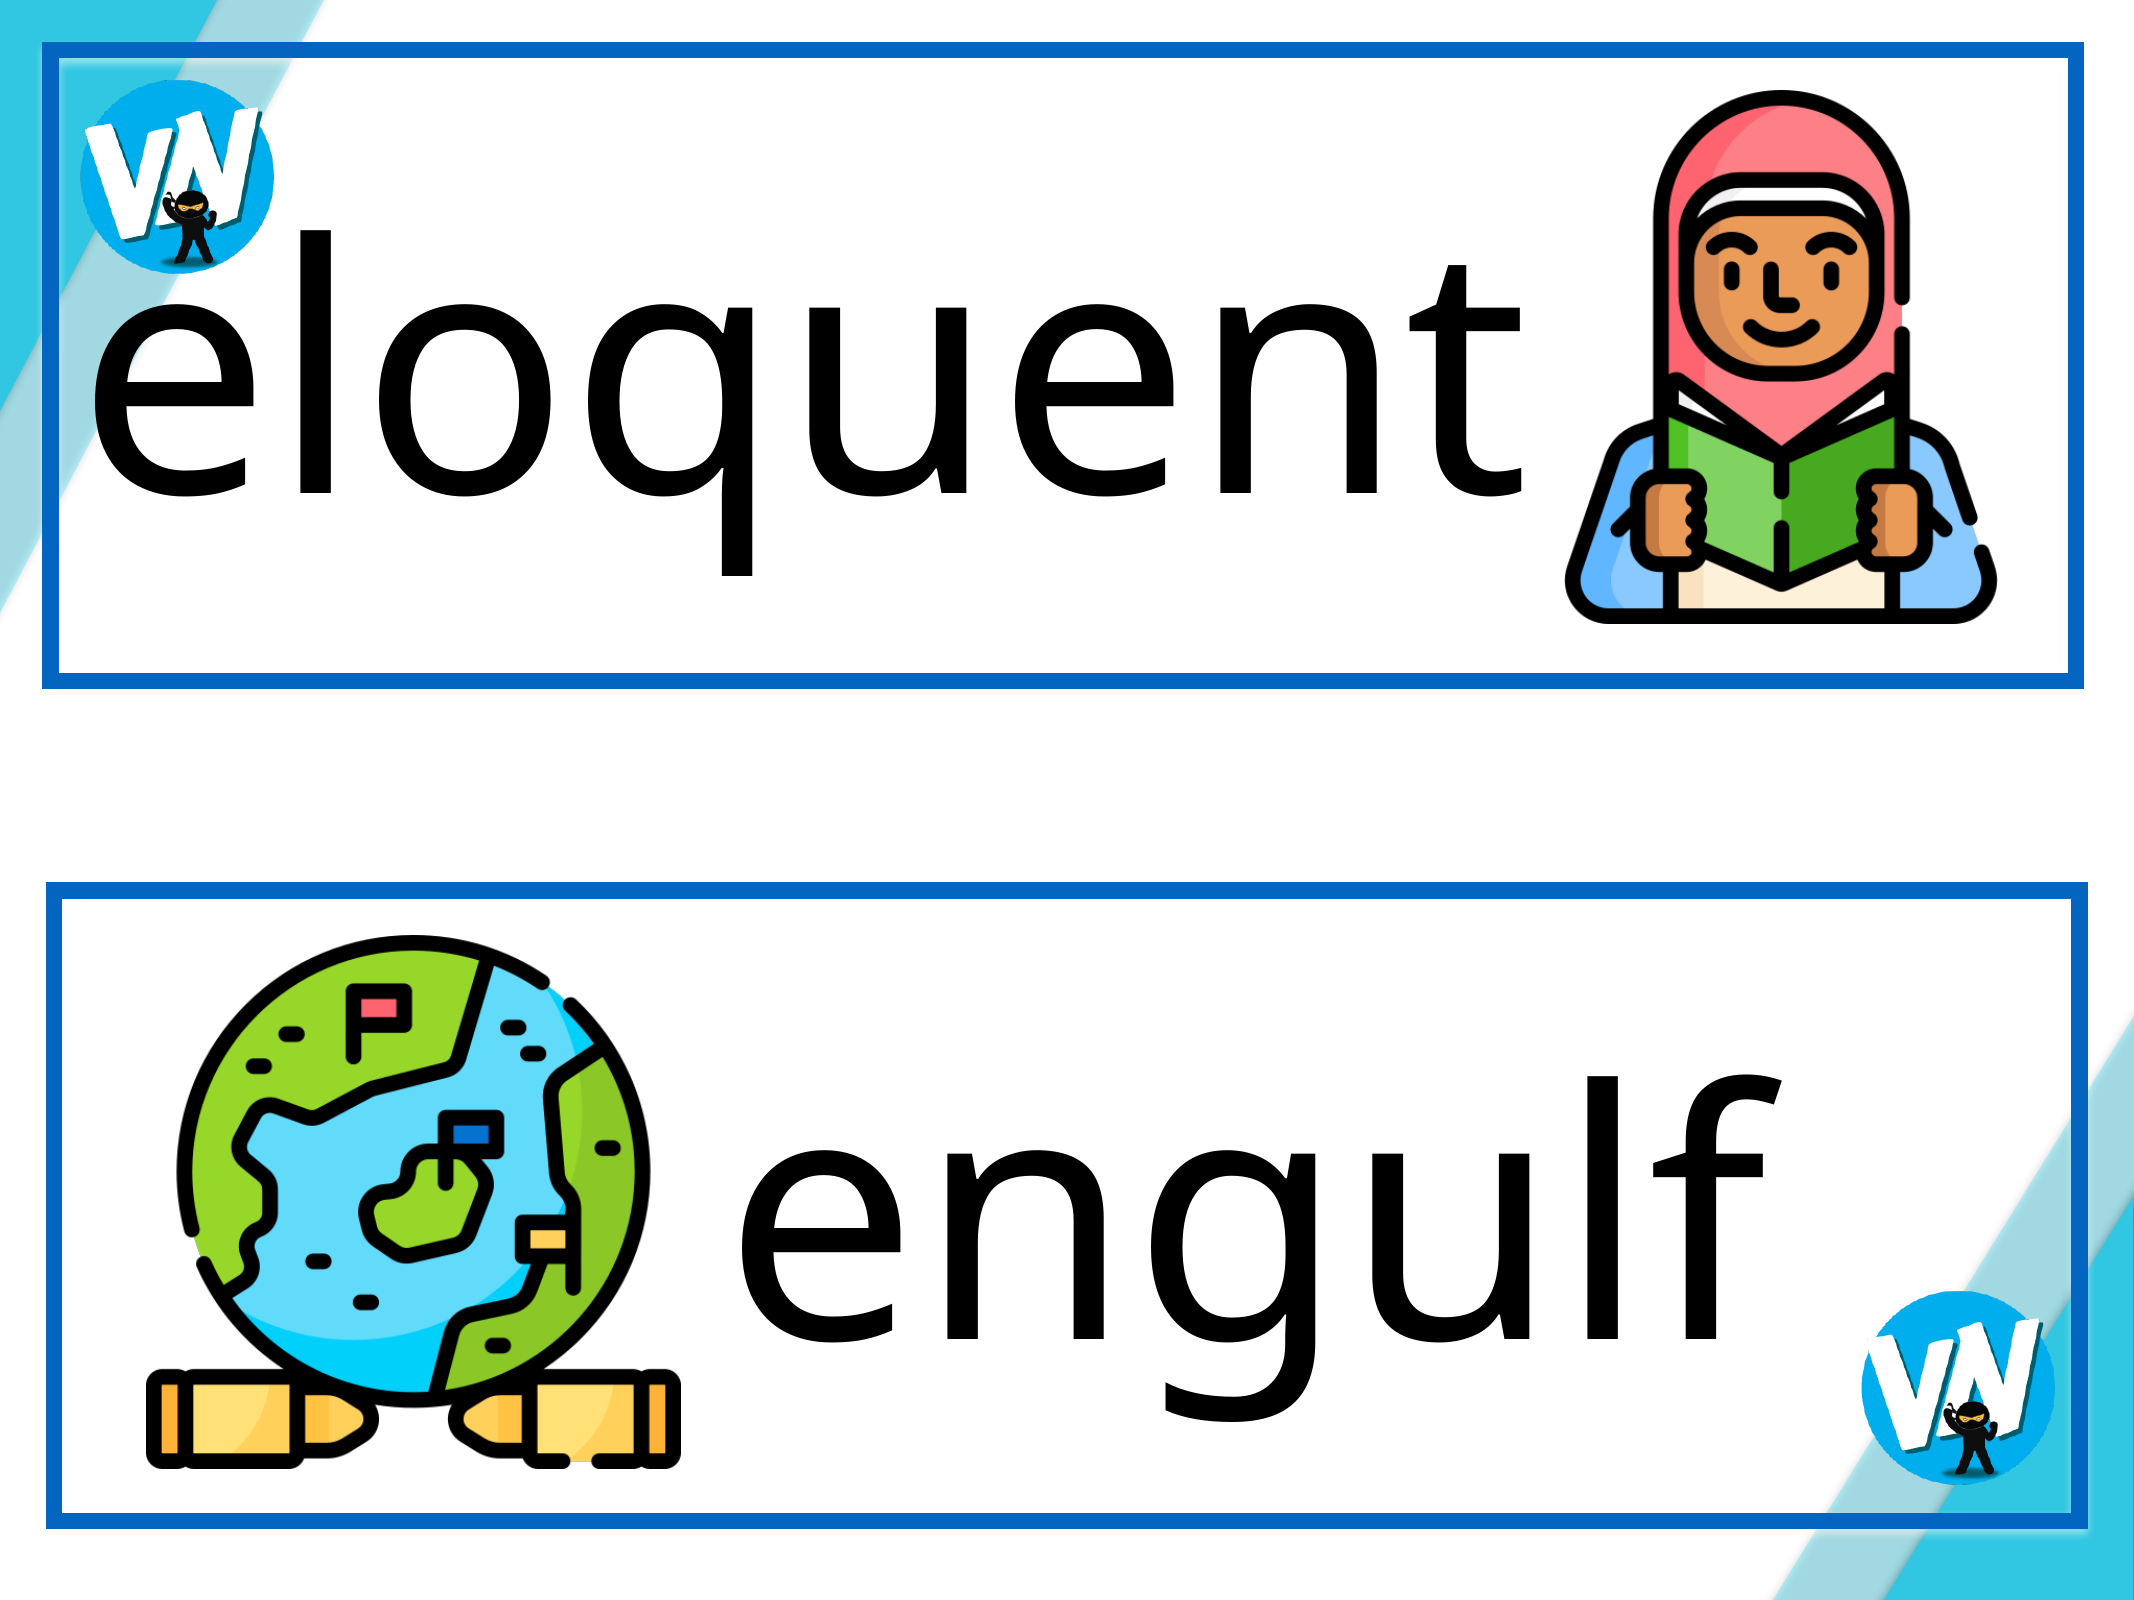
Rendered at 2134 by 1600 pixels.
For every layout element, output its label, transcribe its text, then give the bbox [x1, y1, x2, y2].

text_box engulf [689, 985, 1956, 1417]
text_box eloquent [92, 139, 1509, 571]
text_box [92, 571, 1956, 681]
text_box [92, 890, 1956, 1522]
picture [146, 935, 681, 1469]
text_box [1963, 235, 2134, 1600]
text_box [0, 0, 81, 1544]
picture [1514, 90, 2049, 624]
picture [57, 77, 299, 278]
picture [1837, 1288, 2080, 1488]
text_box [92, 50, 2076, 227]
